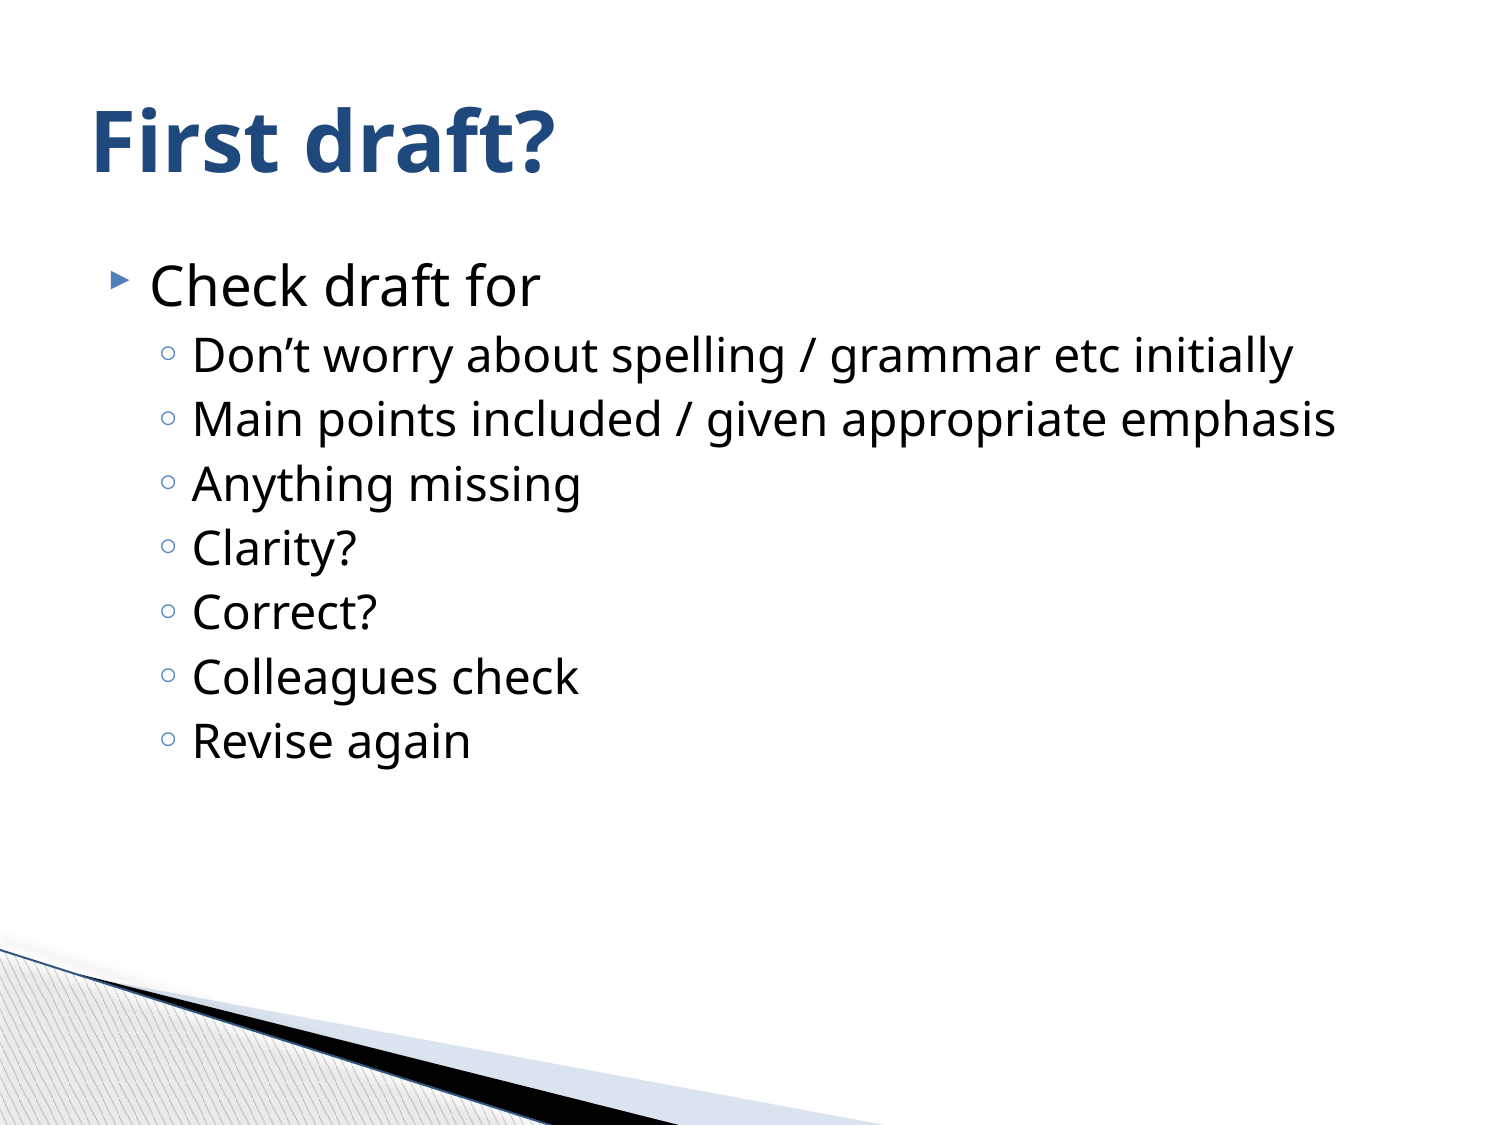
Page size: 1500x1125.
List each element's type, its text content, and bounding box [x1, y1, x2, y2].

title First draft? [75, 45, 1425, 233]
list Check draft for Don’t worry about spelling / grammar etc initially Main points included / given appropriate emphasis Anything missing Clarity? Correct? Colleagues check Revise again [75, 243, 1425, 986]
